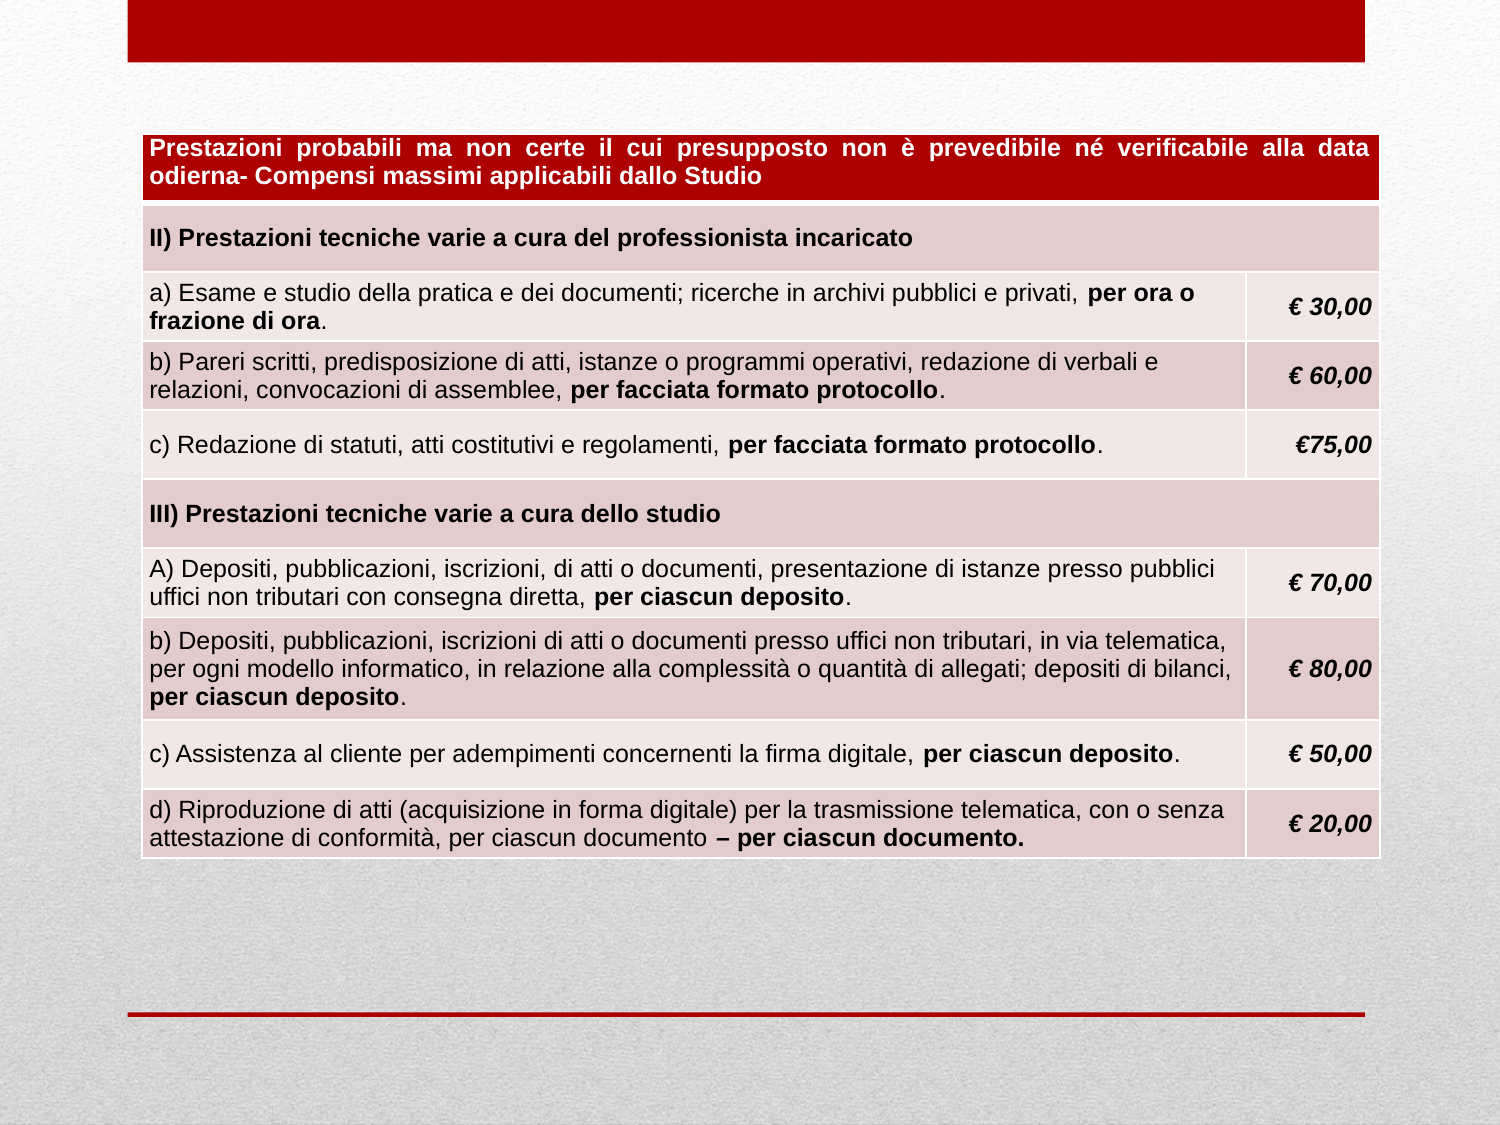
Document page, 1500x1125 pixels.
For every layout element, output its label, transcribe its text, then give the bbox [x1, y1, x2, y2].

table_cell a) Esame e studio della pratica e dei documenti; ricerche in archivi pubblici e privati, per ora o frazione di ora. [143, 273, 1245, 340]
table_cell d) Riproduzione di atti (acquisizione in forma digitale) per la trasmissione telematica, con o senza attestazione di conformità, per ciascun documento – per ciascun documento. [143, 790, 1245, 857]
table_cell III) Prestazioni tecniche varie a cura dello studio [143, 480, 1379, 547]
table_cell b) Depositi, pubblicazioni, iscrizioni di atti o documenti presso uffici non tributari, in via telematica, per ogni modello informatico, in relazione alla complessità o quantità di allegati; depositi di bilanci, per ciascun deposito. [143, 618, 1245, 719]
table_cell c) Assistenza al cliente per adempimenti concernenti la firma digitale, per ciascun deposito. [143, 721, 1245, 788]
table_cell €75,00 [1247, 411, 1379, 478]
table_cell € 60,00 [1247, 342, 1379, 409]
table_cell € 50,00 [1247, 721, 1379, 788]
table_cell b) Pareri scritti, predisposizione di atti, istanze o programmi operativi, redazione di verbali e relazioni, convocazioni di assemblee, per facciata formato protocollo. [143, 342, 1245, 409]
table_cell A) Depositi, pubblicazioni, iscrizioni, di atti o documenti, presentazione di istanze presso pubblici uffici non tributari con consegna diretta, per ciascun deposito. [143, 549, 1245, 617]
table_cell € 70,00 [1247, 549, 1379, 617]
table_cell € 30,00 [1247, 273, 1379, 340]
table_cell € 20,00 [1247, 790, 1379, 857]
table_cell II) Prestazioni tecniche varie a cura del professionista incaricato [143, 206, 1379, 271]
table_header Prestazioni probabili ma non certe il cui presupposto non è prevedibile né verificabile alla data odierna- Compensi massimi applicabili dallo Studio [143, 135, 1379, 200]
table_cell c) Redazione di statuti, atti costitutivi e regolamenti, per facciata formato protocollo. [143, 411, 1245, 478]
table_cell € 80,00 [1247, 618, 1379, 719]
